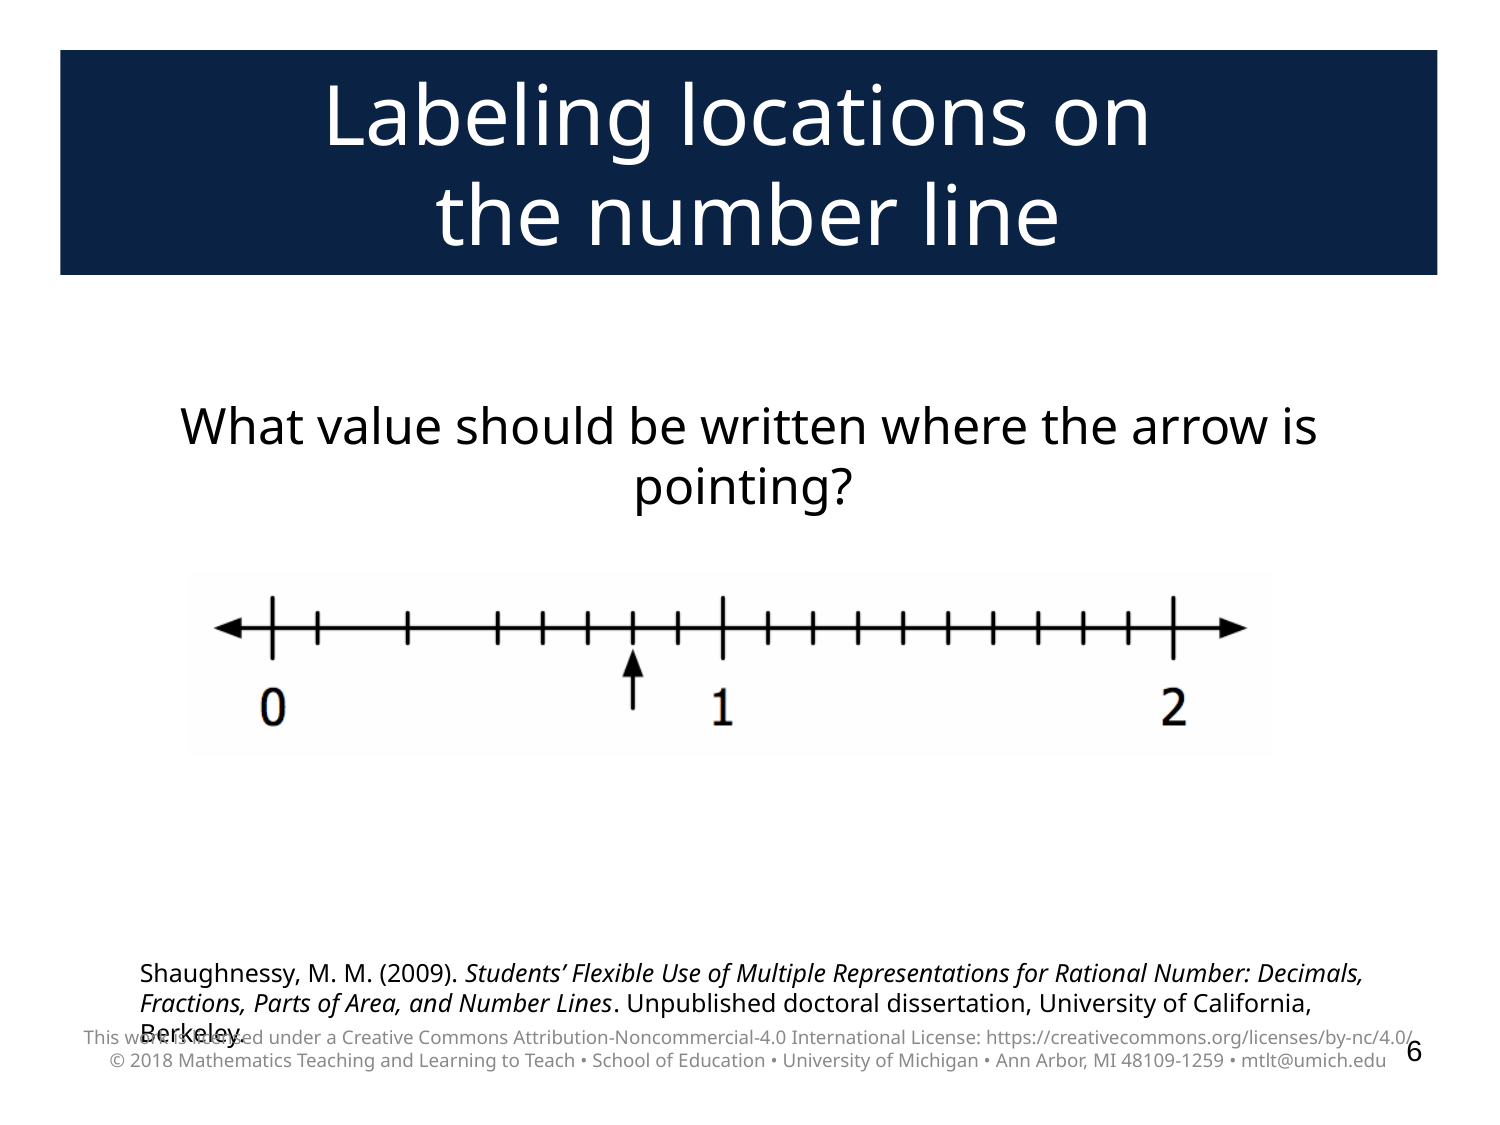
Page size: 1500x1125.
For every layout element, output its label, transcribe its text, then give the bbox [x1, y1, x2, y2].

title Labeling locations on the number line [60, 50, 1438, 275]
text_box Shaughnessy, M. M. (2009). Students’ Flexible Use of Multiple Representations for Rational Number: Decimals, Fractions, Parts of Area, and Number Lines. Unpublished doctoral dissertation, University of California, Berkeley. [125, 950, 1425, 1009]
text_box What value should be written where the arrow is pointing? [62, 387, 1438, 523]
picture [187, 441, 1273, 888]
footer This work is licensed under a Creative Commons Attribution-Noncommercial-4.0 International License: https://creativecommons.org/licenses/by-nc/4.0/ © 2018 Mathematics Teaching and Learning to Teach • School of Education • University of Michigan • Ann Arbor, MI 48109-1259 • mtlt@umich.edu [62, 1009, 1438, 1088]
